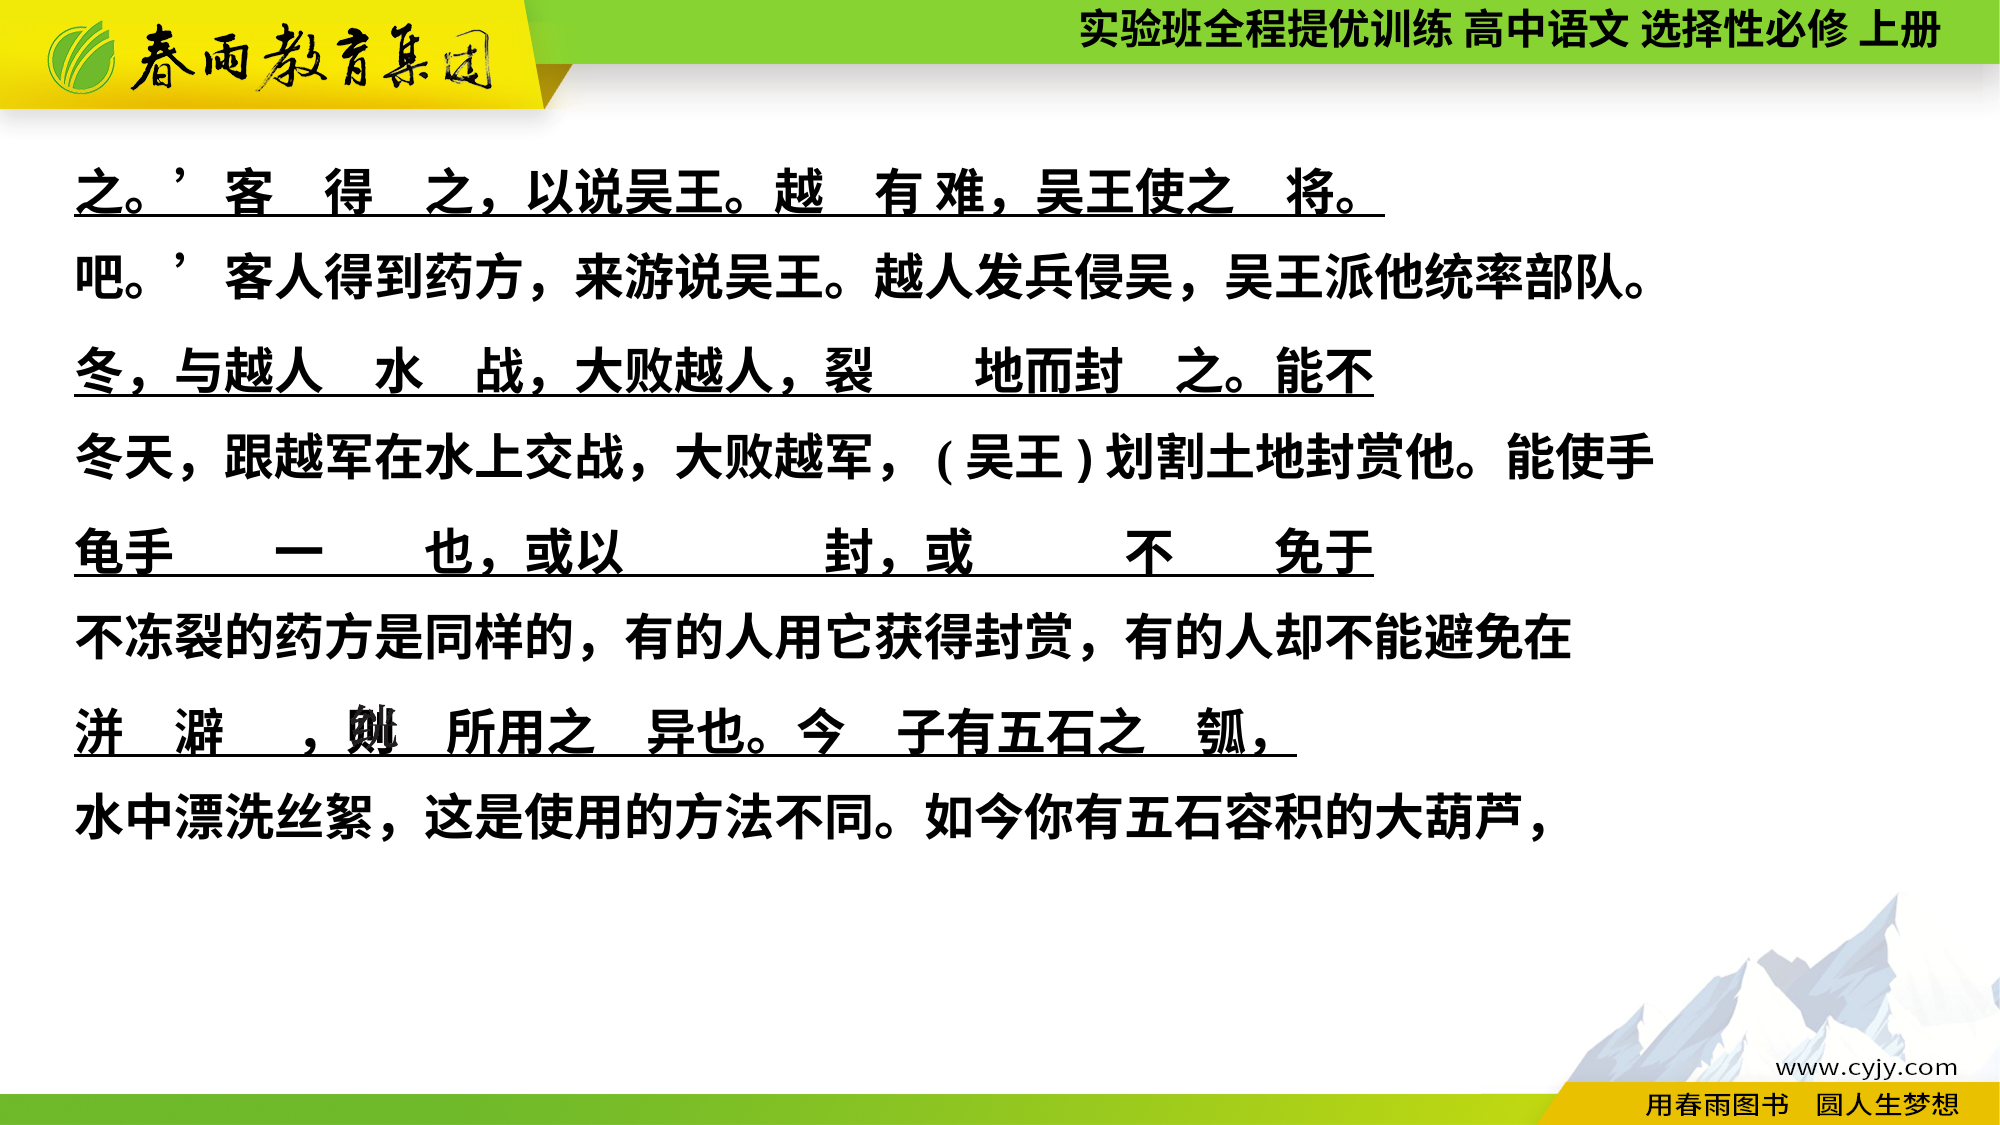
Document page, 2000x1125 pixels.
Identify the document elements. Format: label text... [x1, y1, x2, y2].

text_box 吧。’客人得到药方，来游说吴王。越人发兵侵吴，吴王派他统率部队。 冬天，跟越军在水上交战，大败越军，(吴王)划割土地封赏他。能使手 不冻裂的药方是同样的，有的人用它获得封赏，有的人却不能避免在 水中漂洗丝絮，这是使用的方法不同。如今你有五石容积的大葫芦， [59, 208, 1944, 853]
picture [0, 0, 2000, 1125]
